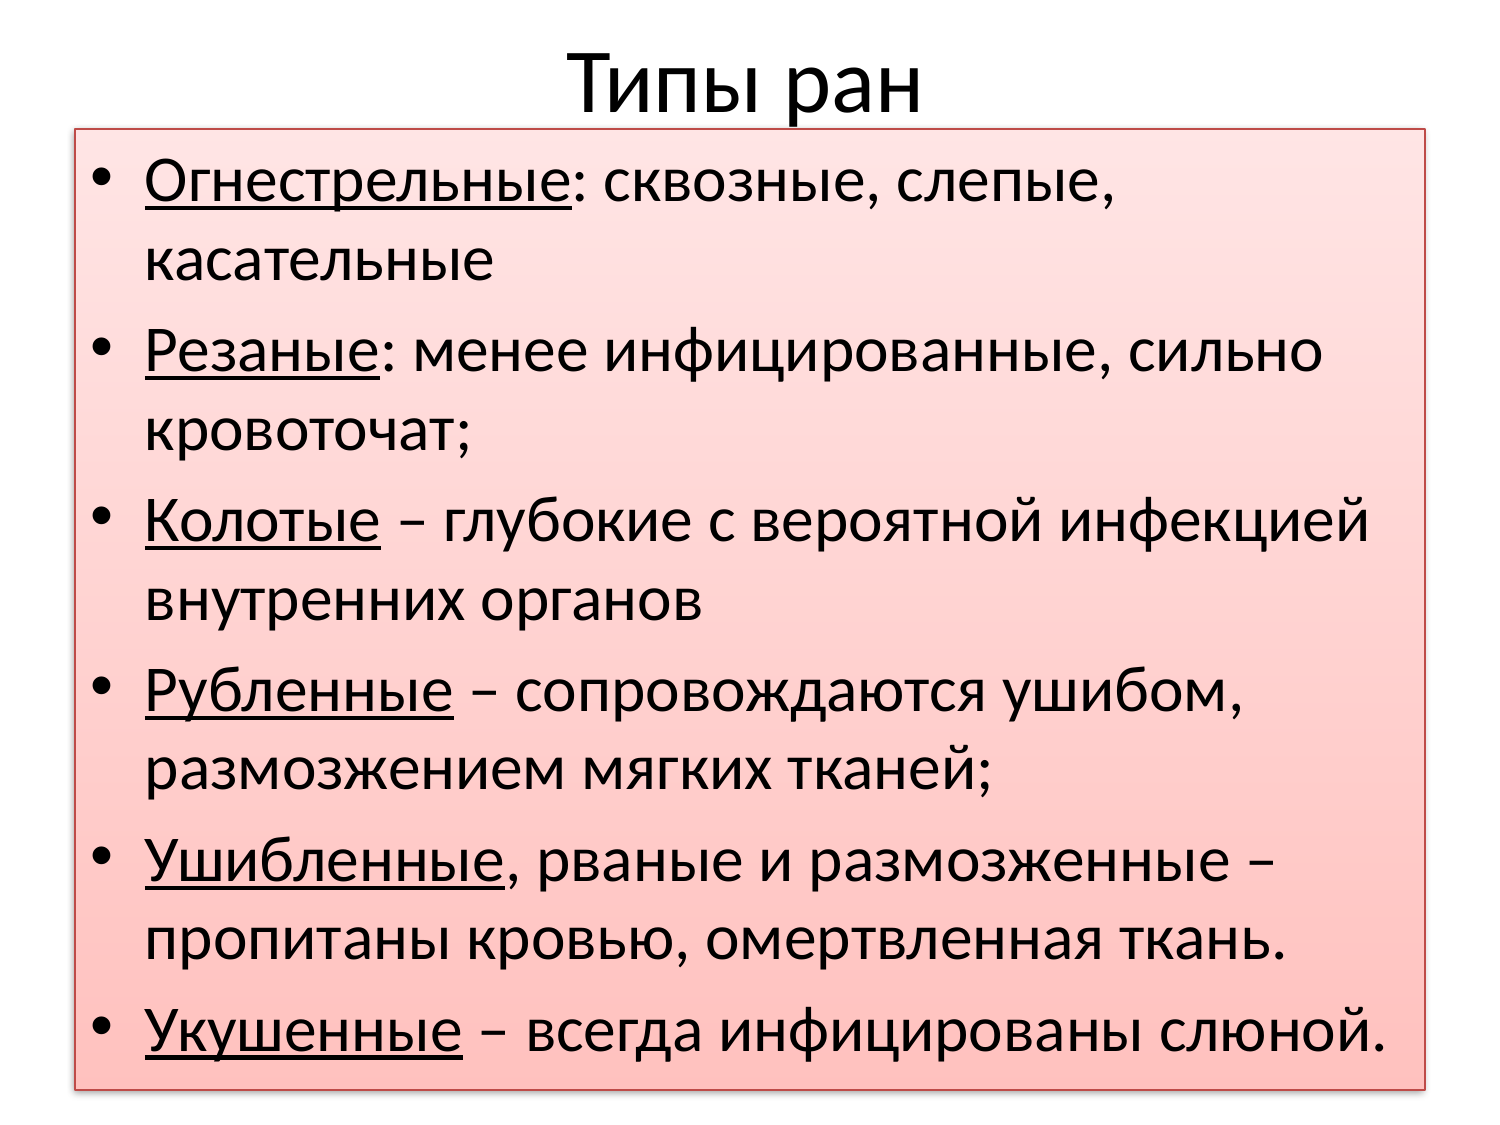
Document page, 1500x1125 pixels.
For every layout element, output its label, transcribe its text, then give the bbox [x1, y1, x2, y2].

list Огнестрельные: сквозные, слепые, касательные Резаные: менее инфицированные, сильно кровоточат; Колотые – глубокие с вероятной инфекцией внутренних органов Рубленные – сопровождаются ушибом, размозжением мягких тканей; Ушибленные, рваные и размозженные – пропитаны кровью, омертвленная ткань. Укушенные – всегда инфицированы слюной. [74, 128, 1426, 1091]
title Типы ран [70, 0, 1421, 129]
